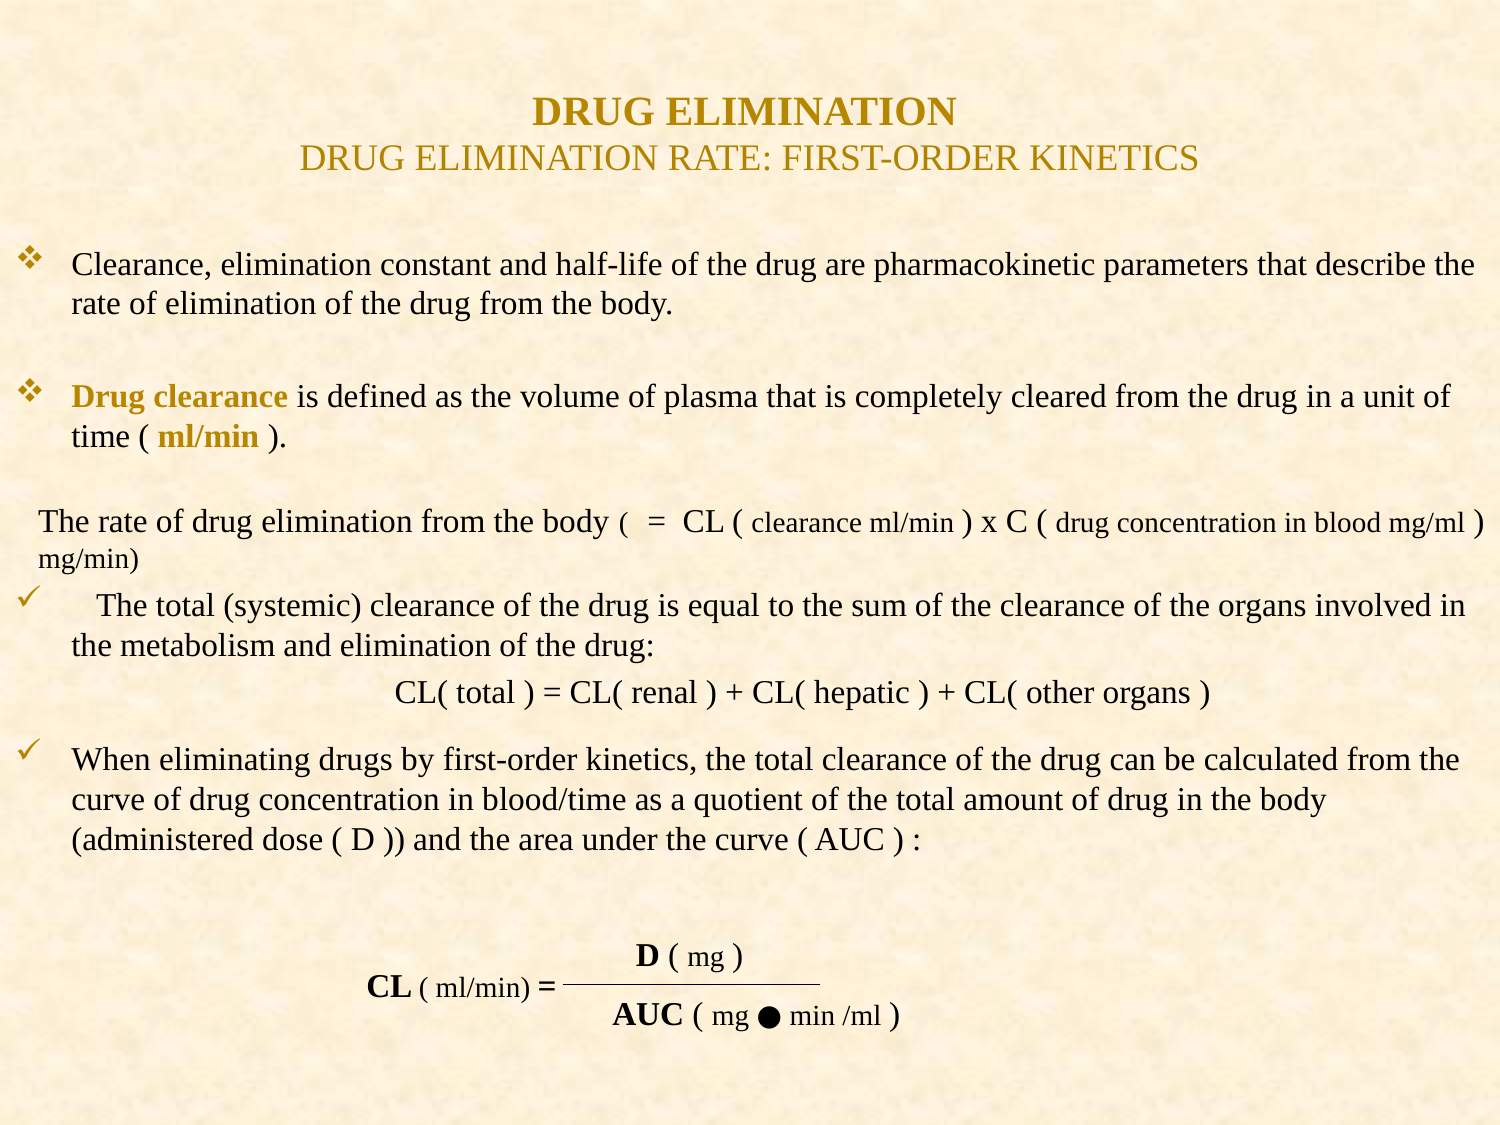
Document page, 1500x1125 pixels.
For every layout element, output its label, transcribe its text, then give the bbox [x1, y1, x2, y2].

text_box CL ( clearance ml/min ) x C ( drug concentration in blood mg/ml ) [680, 492, 1500, 547]
list Clearance, elimination constant and half-life of the drug are pharmacokinetic parameters that describe the rate of elimination of the drug from the body. Drug clearance is defined as the volume of plasma that is completely cleared from the drug in a unit of time ( ml/min ). The total (systemic) clearance of the drug is equal to the sum of the clearance of the organs involved in the metabolism and elimination of the drug: CL( total ) = CL( renal ) + CL( hepatic ) + CL( other organs ) When eliminating drugs by first-order kinetics, the total clearance of the drug can be calculated from the curve of drug concentration in blood/time as a quotient of the total amount of drug in the body (administered dose ( D )) and the area under the curve ( AUC ) : [0, 187, 1500, 1125]
text_box AUC ( mg ● min /ml ) [597, 984, 975, 1039]
text_box D ( mg ) [621, 925, 786, 981]
title DRUG ELIMINATION DRUG ELIMINATION RATE: FIRST-ORDER KINETICS [0, 0, 1500, 187]
text_box = [645, 492, 680, 547]
text_box CL ( ml/min) = [351, 956, 575, 1012]
text_box The rate of drug elimination from the body ( mg/min) [23, 492, 645, 582]
